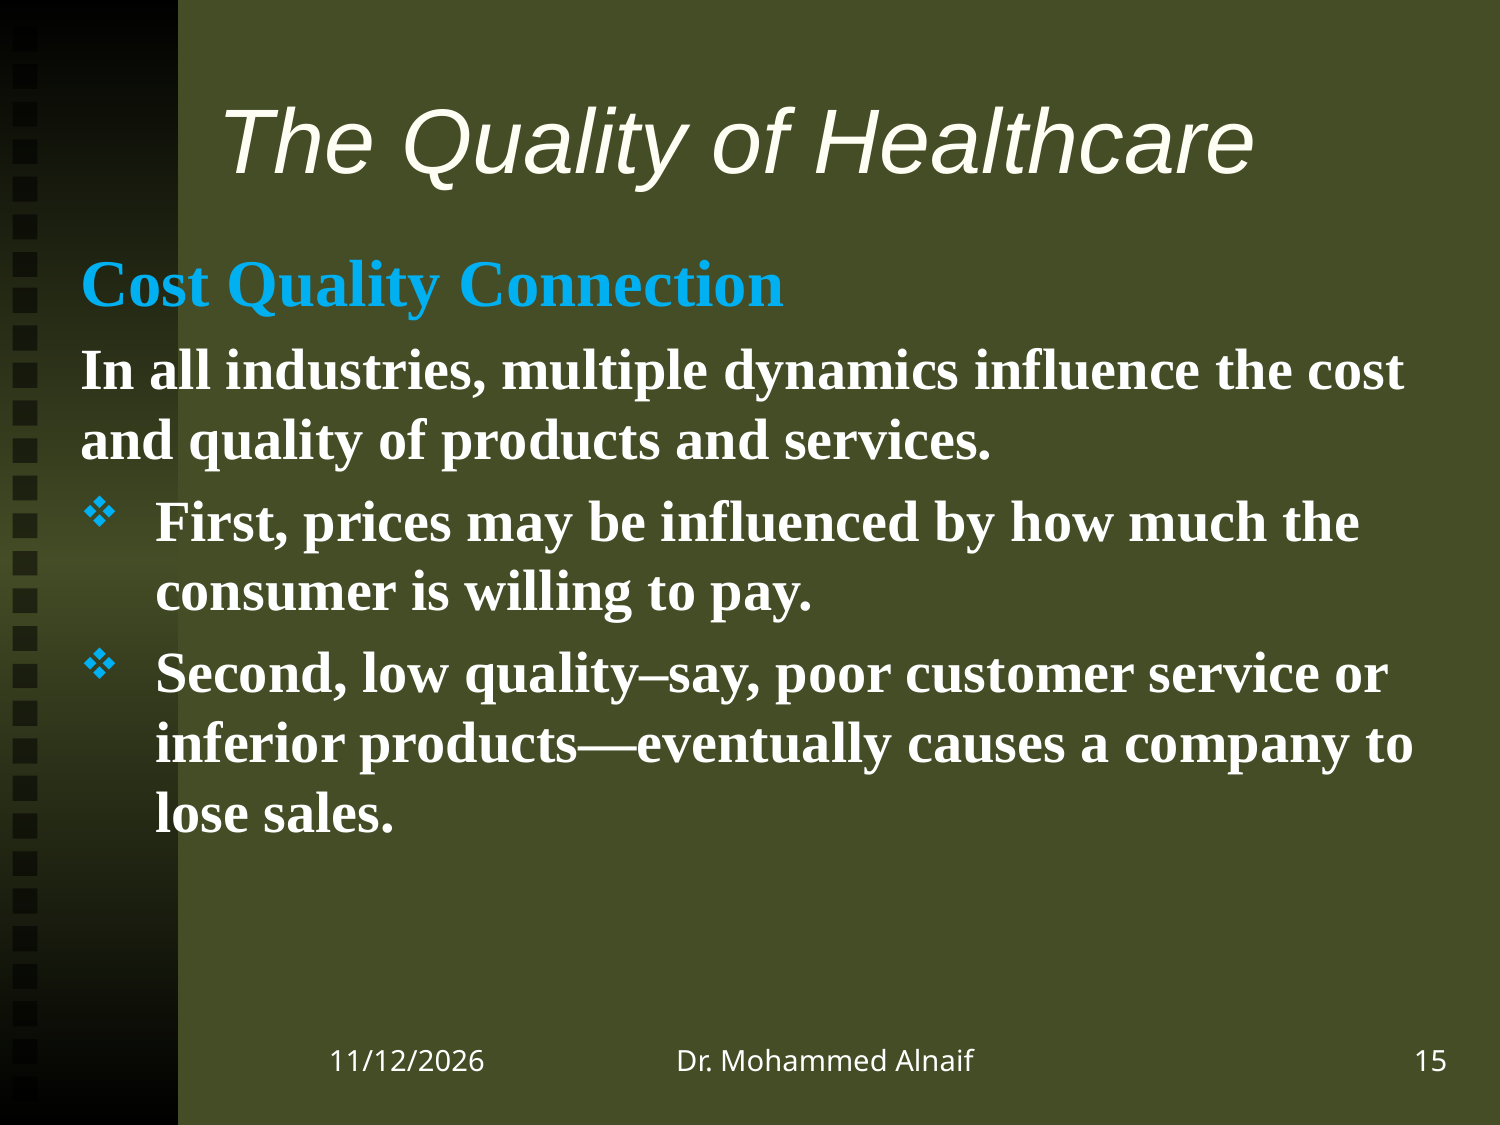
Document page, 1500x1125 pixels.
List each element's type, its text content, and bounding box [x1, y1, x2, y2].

footer Dr. Mohammed Alnaif [587, 1024, 1063, 1101]
subtitle Cost Quality Connection In all industries, multiple dynamics influence the cost and quality of products and services. First, prices may be influenced by how much the consumer is willing to pay. Second, low quality–say, poor customer service or inferior products—eventually causes a company to lose sales. [64, 231, 1459, 1024]
slide_number 15 [1149, 1024, 1463, 1101]
title The Quality of Healthcare [100, 42, 1376, 231]
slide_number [187, 1024, 501, 1101]
